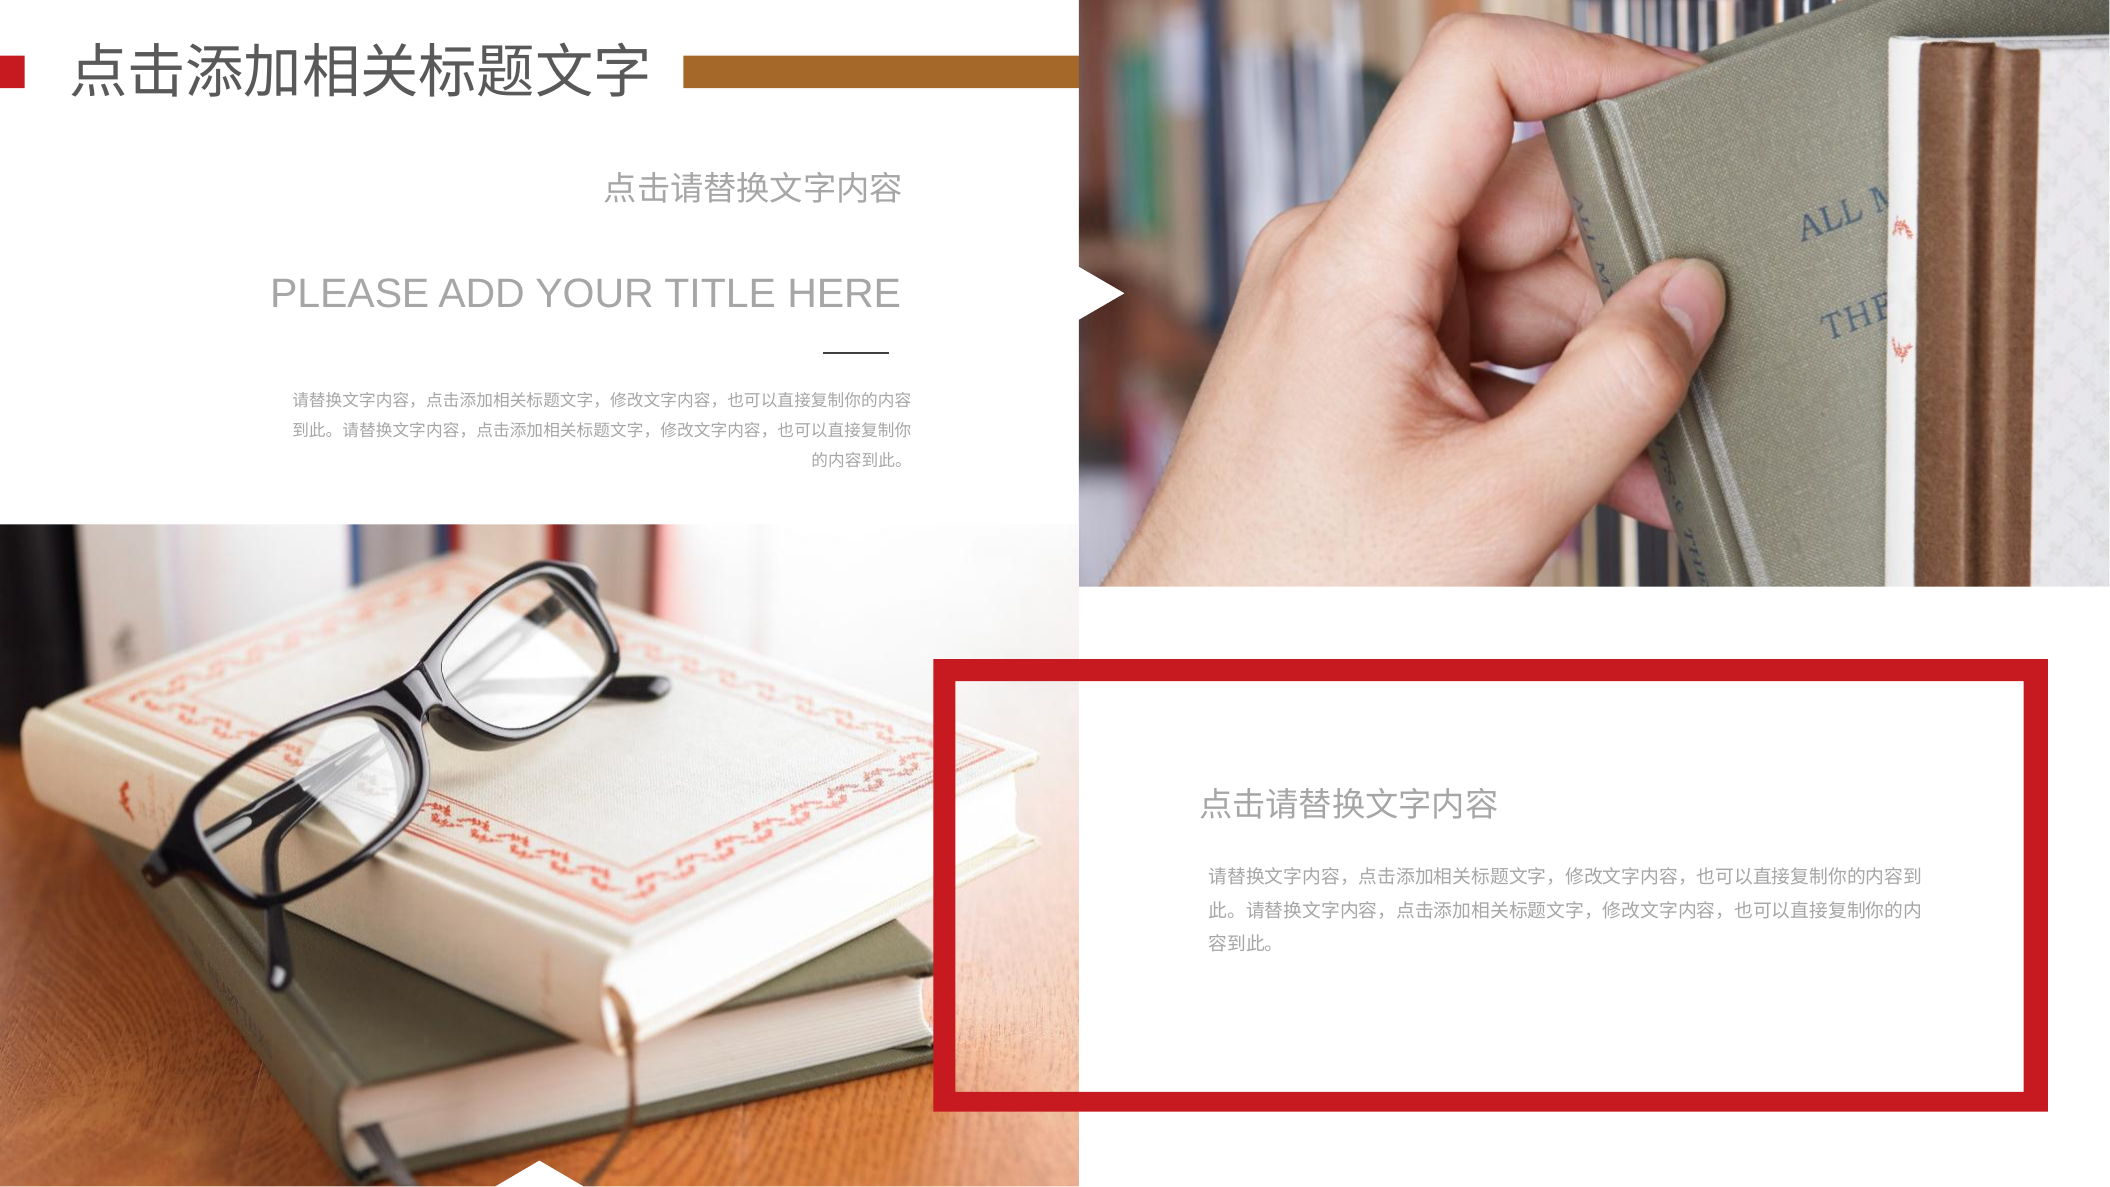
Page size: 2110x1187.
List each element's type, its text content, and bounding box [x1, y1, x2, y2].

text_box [933, 659, 2048, 1112]
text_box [250, 139, 927, 476]
text_box 点击添加相关标题文字 [54, 26, 667, 112]
text_box [0, 523, 1080, 1187]
text_box [1077, 0, 2110, 588]
